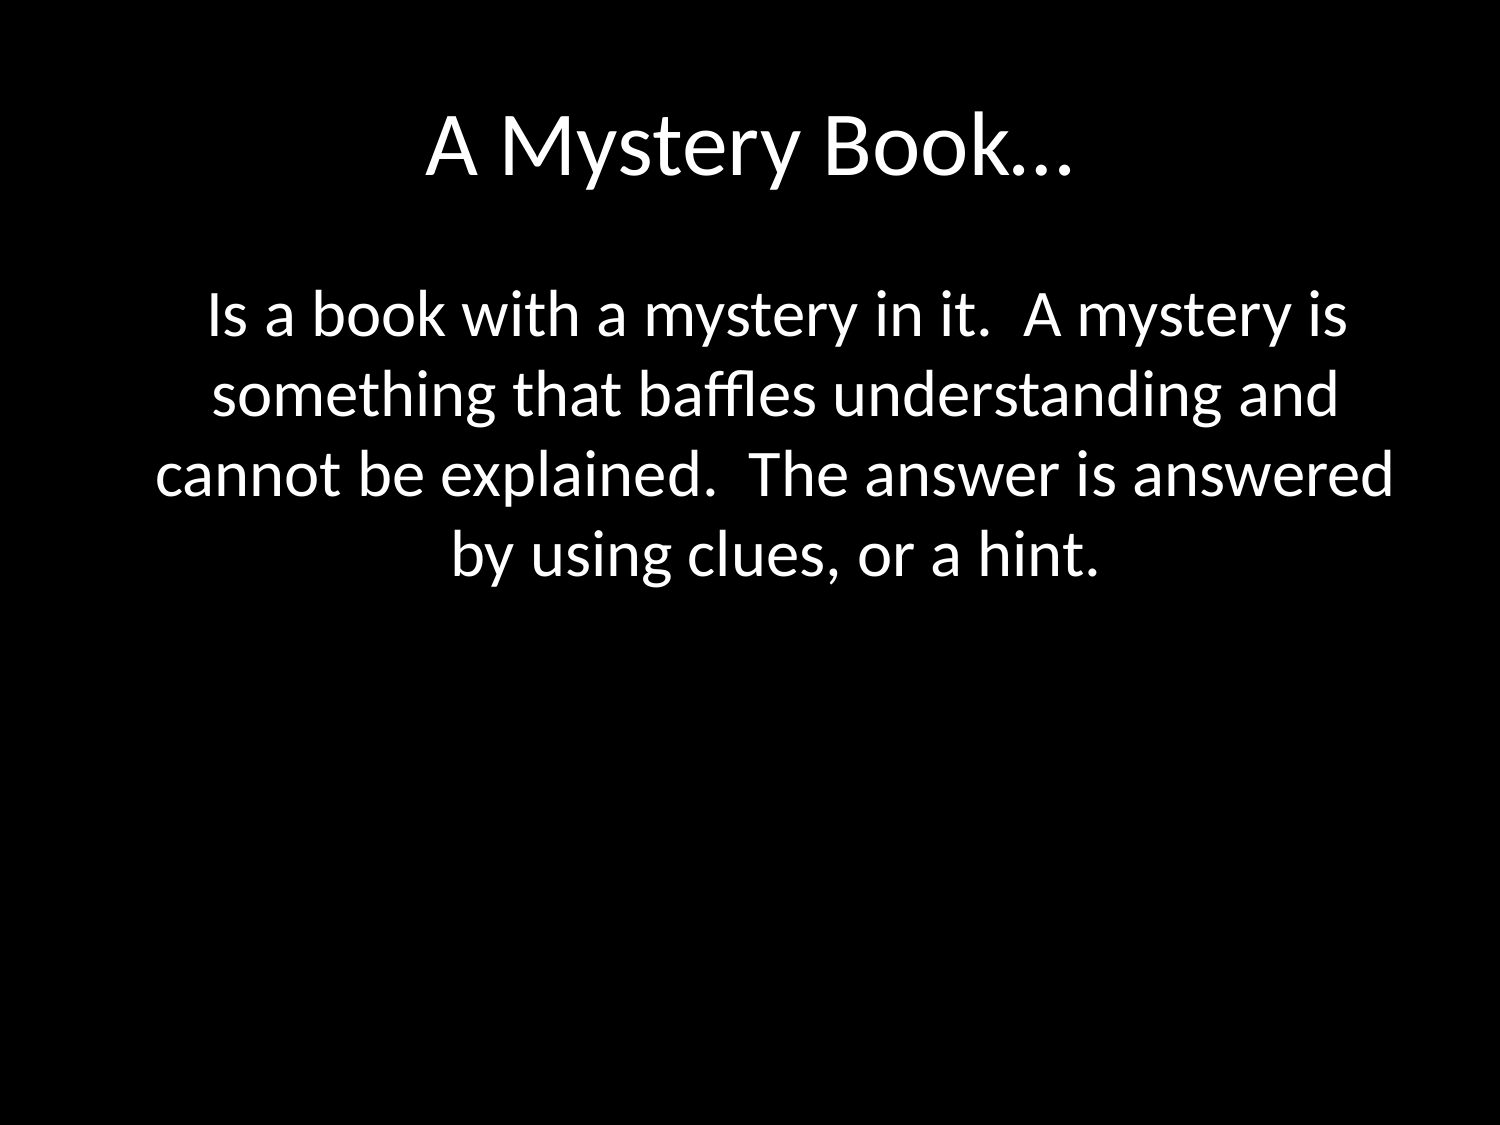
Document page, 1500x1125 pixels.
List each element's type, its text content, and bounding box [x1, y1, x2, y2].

list Is a book with a mystery in it. A mystery is something that baffles understanding and cannot be explained. The answer is answered by using clues, or a hint. [75, 262, 1425, 1005]
title A Mystery Book… [75, 45, 1425, 233]
